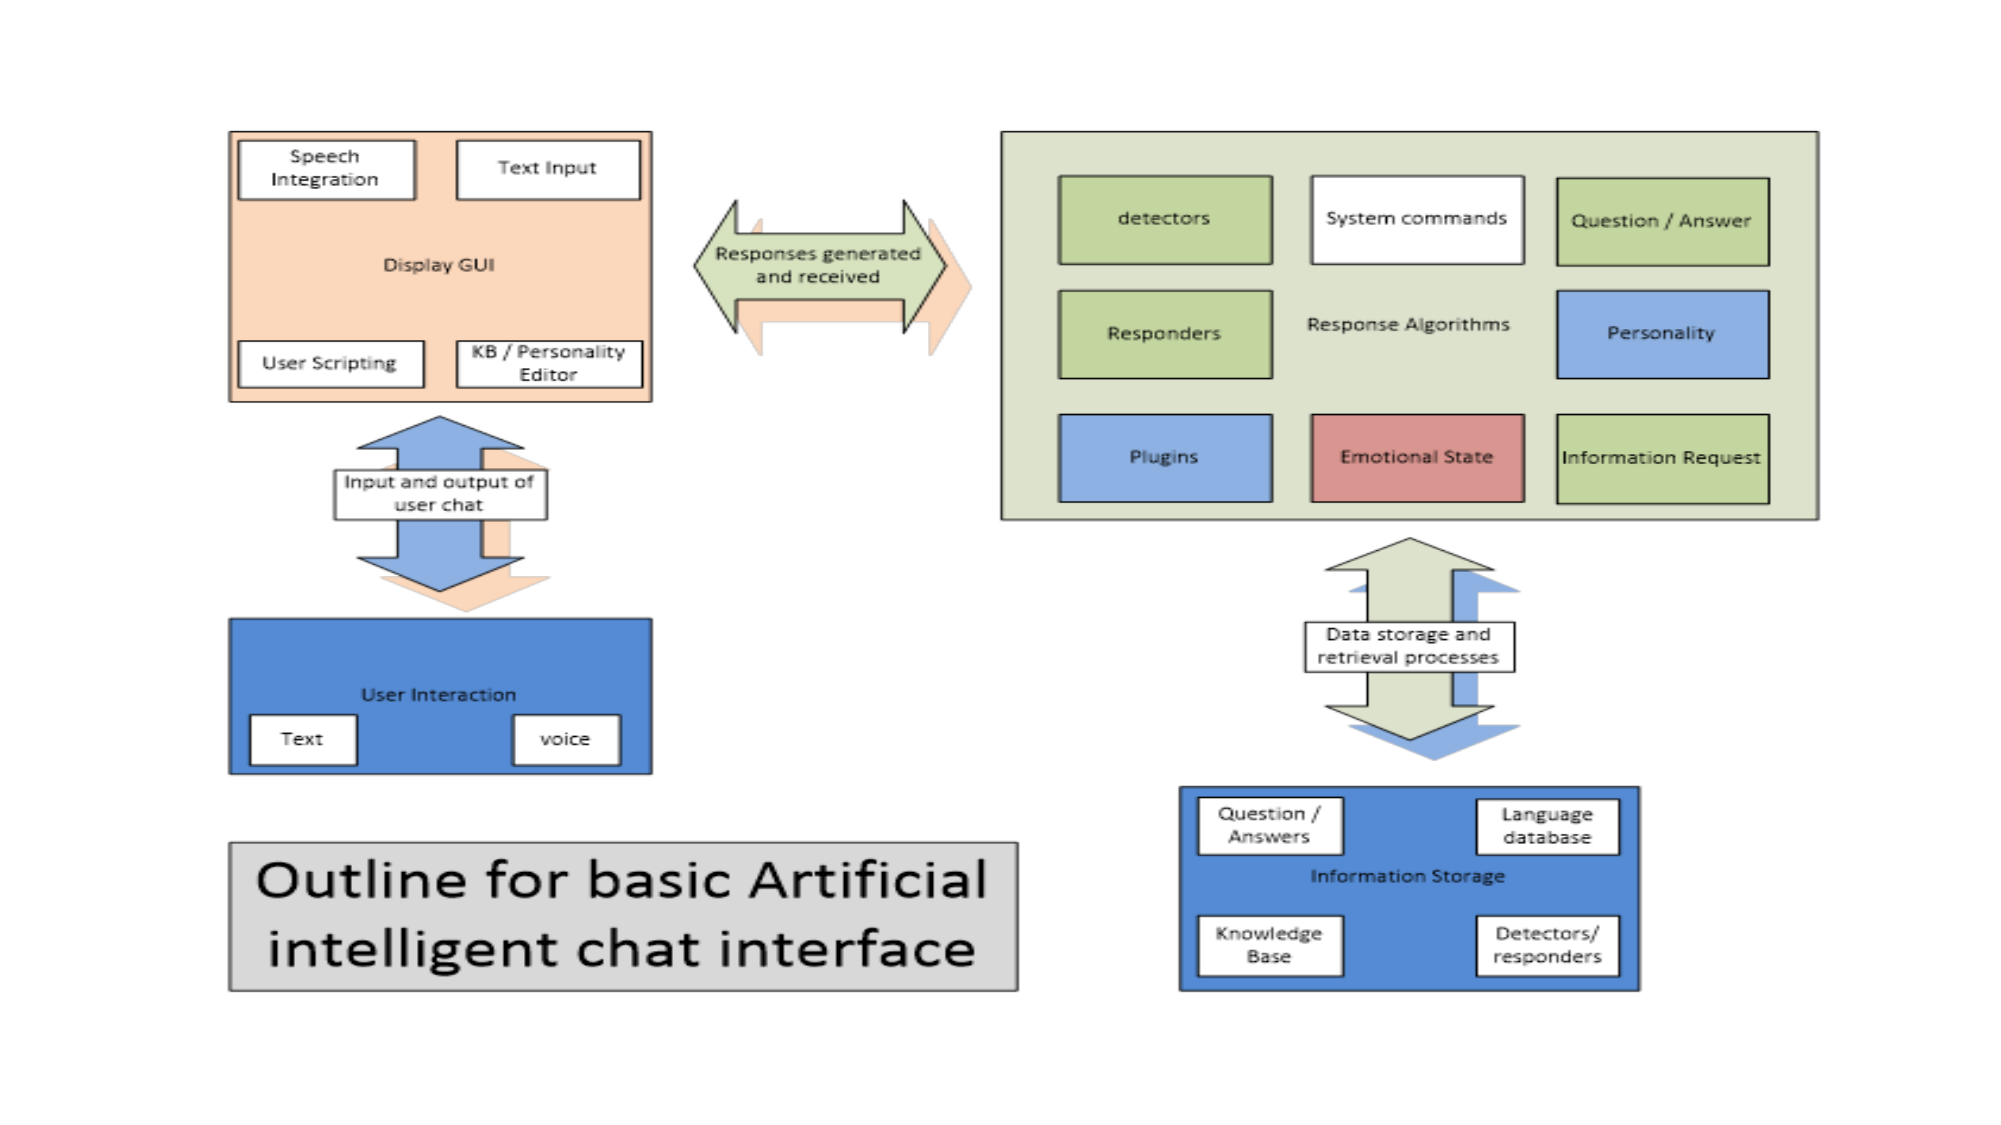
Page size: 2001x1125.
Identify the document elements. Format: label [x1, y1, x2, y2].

picture [226, 128, 1828, 997]
